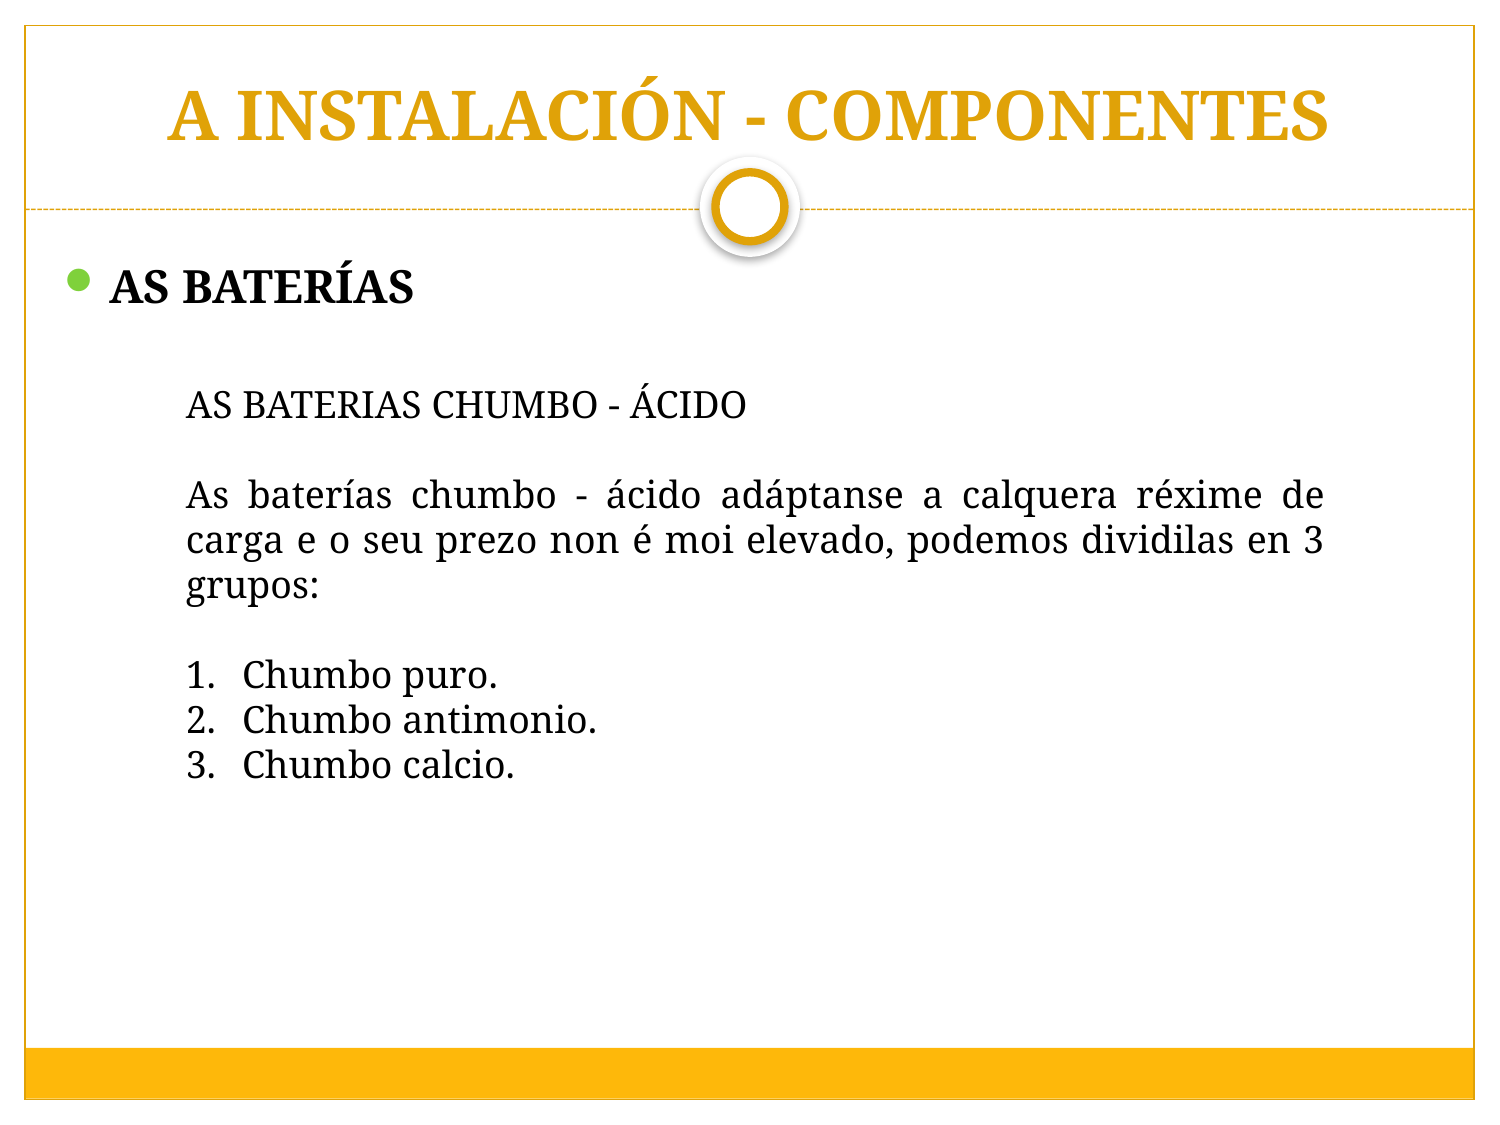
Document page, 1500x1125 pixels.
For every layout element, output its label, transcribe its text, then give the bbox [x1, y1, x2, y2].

title A INSTALACIÓN - COMPONENTES [49, 37, 1450, 162]
list AS BATERÍAS [49, 250, 1445, 1001]
text_box AS BATERIAS CHUMBO - ÁCIDO As baterías chumbo - ácido adáptanse a calquera réxime de carga e o seu prezo non é moi elevado, podemos dividilas en 3 grupos: Chumbo puro. Chumbo antimonio. Chumbo calcio. [171, 373, 1341, 794]
